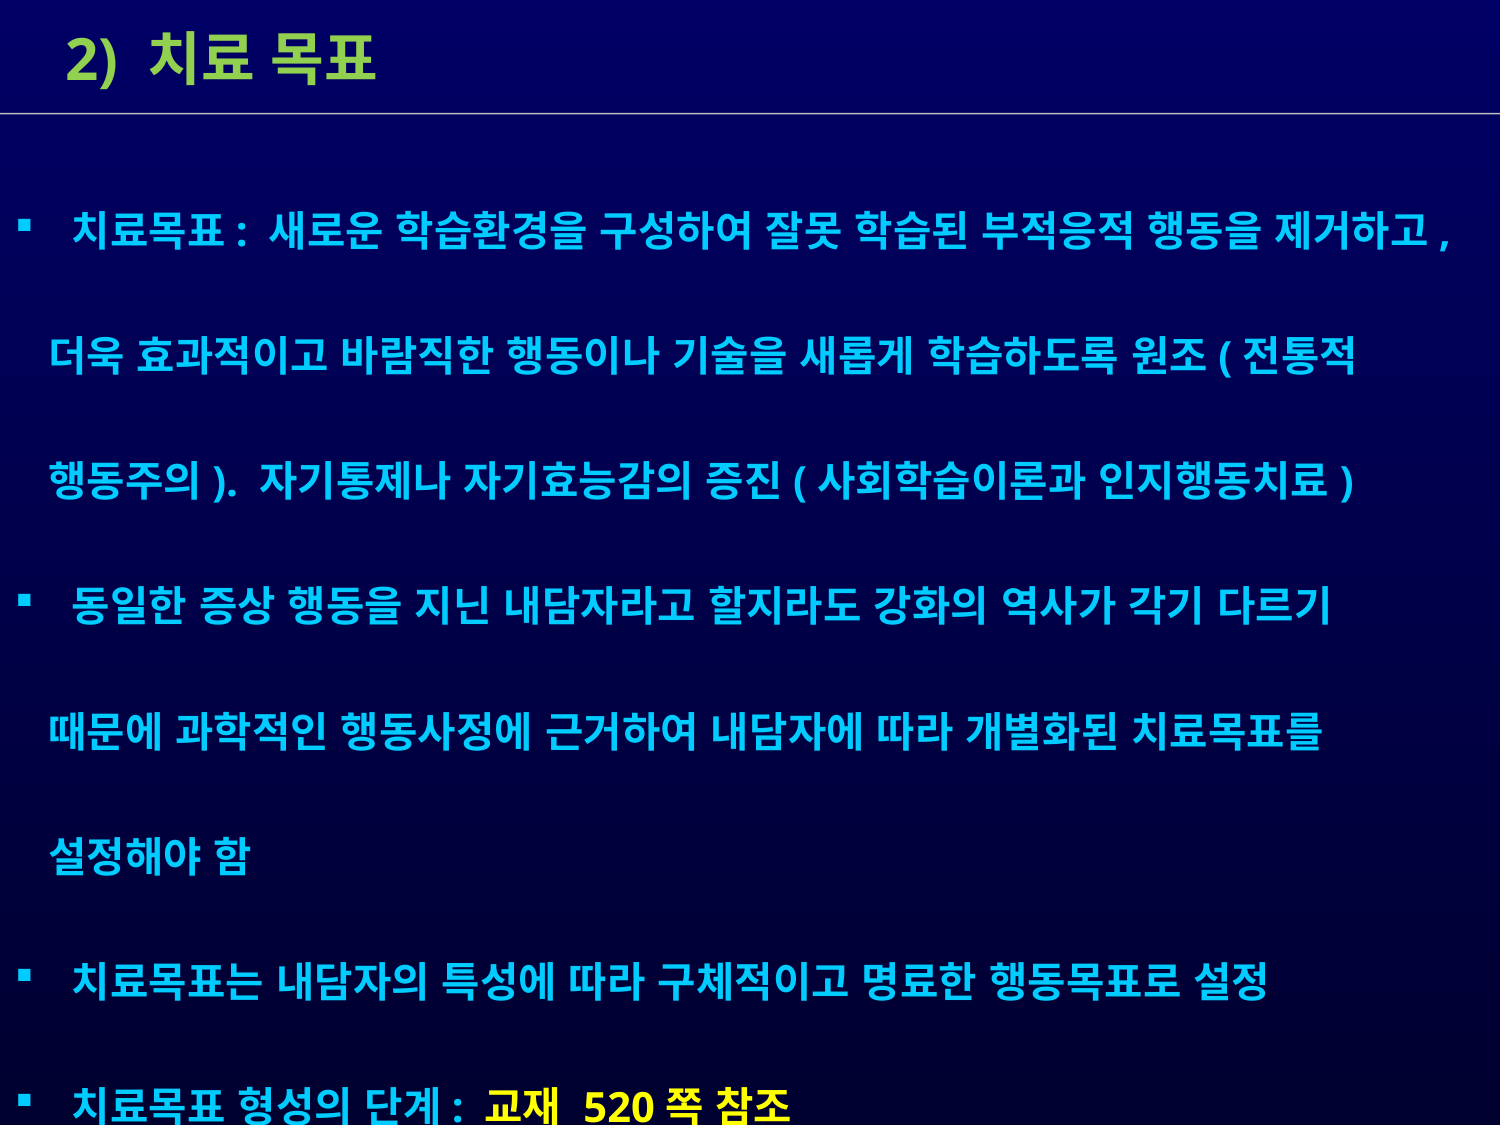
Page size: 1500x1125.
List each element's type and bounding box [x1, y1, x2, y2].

text_box [0, 14, 1500, 1124]
